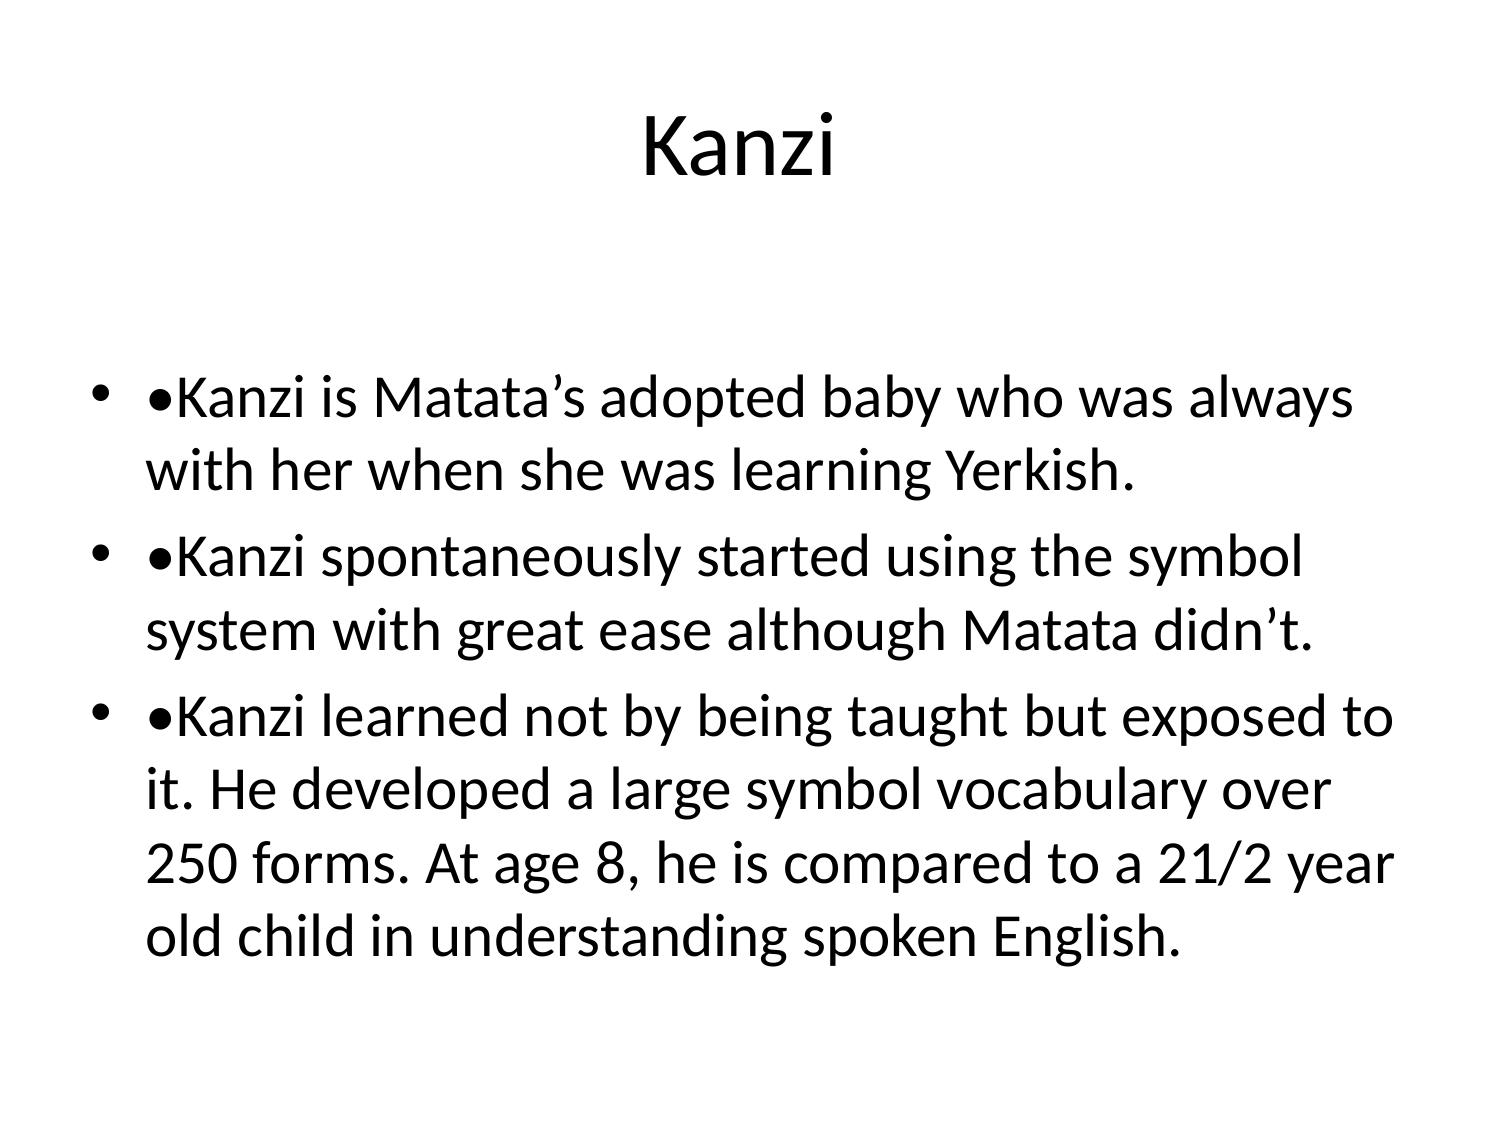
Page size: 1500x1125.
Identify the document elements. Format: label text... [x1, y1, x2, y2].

list •Kanzi is Matata’s adopted baby who was always with her when she was learning Yerkish. •Kanzi spontaneously started using the symbol system with great ease although Matata didn’t. •Kanzi learned not by being taught but exposed to it. He developed a large symbol vocabulary over 250 forms. At age 8, he is compared to a 21/2 year old child in understanding spoken English. [75, 262, 1425, 1005]
title Kanzi [75, 45, 1425, 233]
